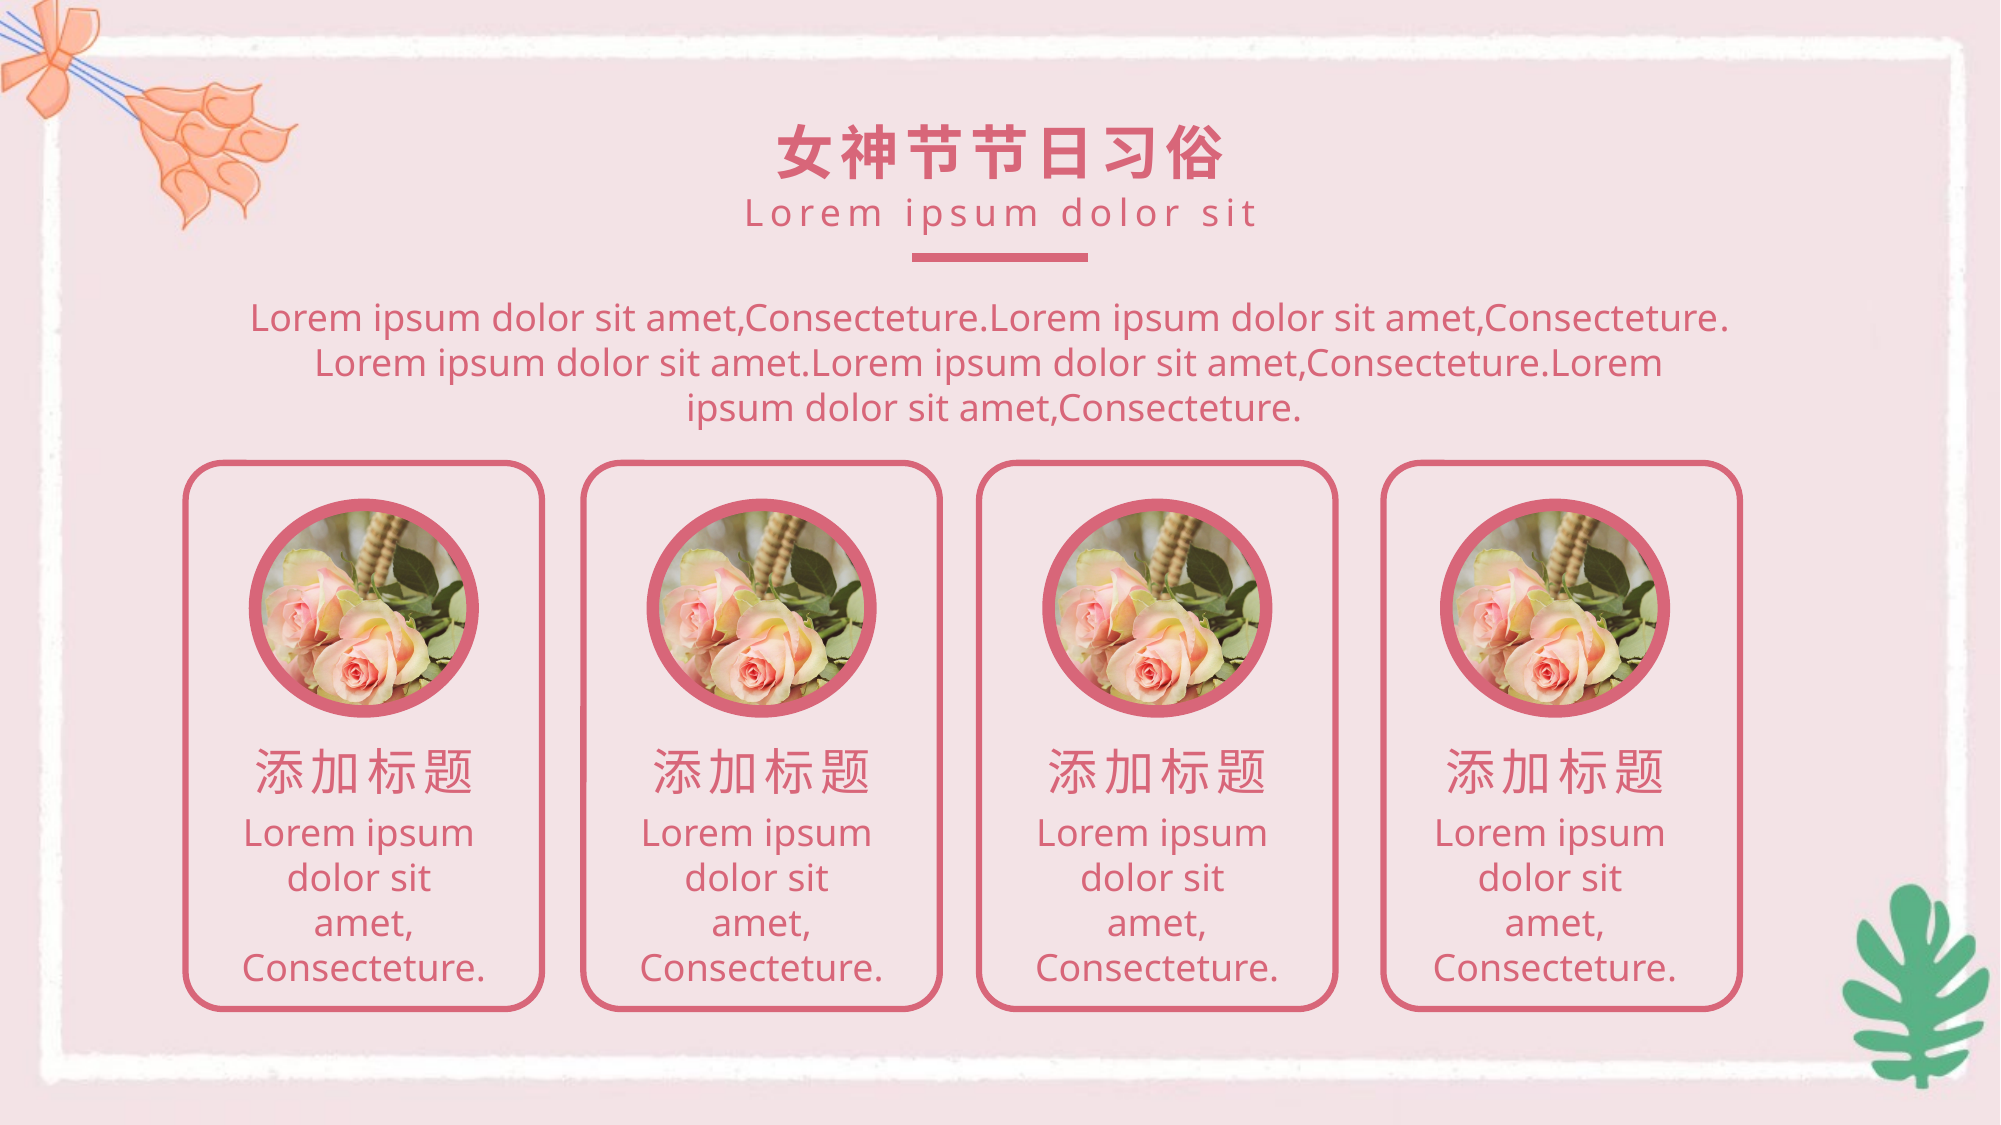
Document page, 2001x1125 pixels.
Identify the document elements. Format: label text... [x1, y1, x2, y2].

text_box 添加标题 [561, 692, 957, 801]
text_box [987, 997, 1327, 1011]
text_box Lorem ipsum dolor sit [720, 170, 1280, 242]
title 女神节节日习俗 [740, 92, 1260, 170]
text_box [582, 461, 941, 692]
text_box 添加标题 [163, 692, 561, 801]
text_box [1392, 997, 1732, 1011]
text_box [194, 997, 534, 1011]
text_box Lorem ipsum dolor sit amet,Consecteture.Lorem ipsum dolor sit amet,Consecteture. Lorem ipsum dolor sit amet.Lorem ipsum dolor sit amet,Consecteture.Lorem ipsum dolor sit amet,Consecteture. [152, 286, 1827, 437]
picture [0, 0, 2001, 1125]
text_box Lorem ipsum dolor sit amet, Consecteture. [120, 801, 518, 997]
text_box 添加标题 [957, 692, 1355, 801]
text_box [184, 461, 544, 692]
text_box Lorem ipsum dolor sit amet, Consecteture. [518, 801, 914, 997]
text_box 添加标题 [1355, 692, 1756, 801]
text_box [977, 461, 1337, 692]
text_box Lorem ipsum dolor sit amet, Consecteture. [914, 801, 1311, 997]
text_box [1382, 461, 1741, 692]
text_box [591, 997, 932, 1011]
text_box Lorem ipsum dolor sit amet, Consecteture. [1311, 801, 1798, 997]
